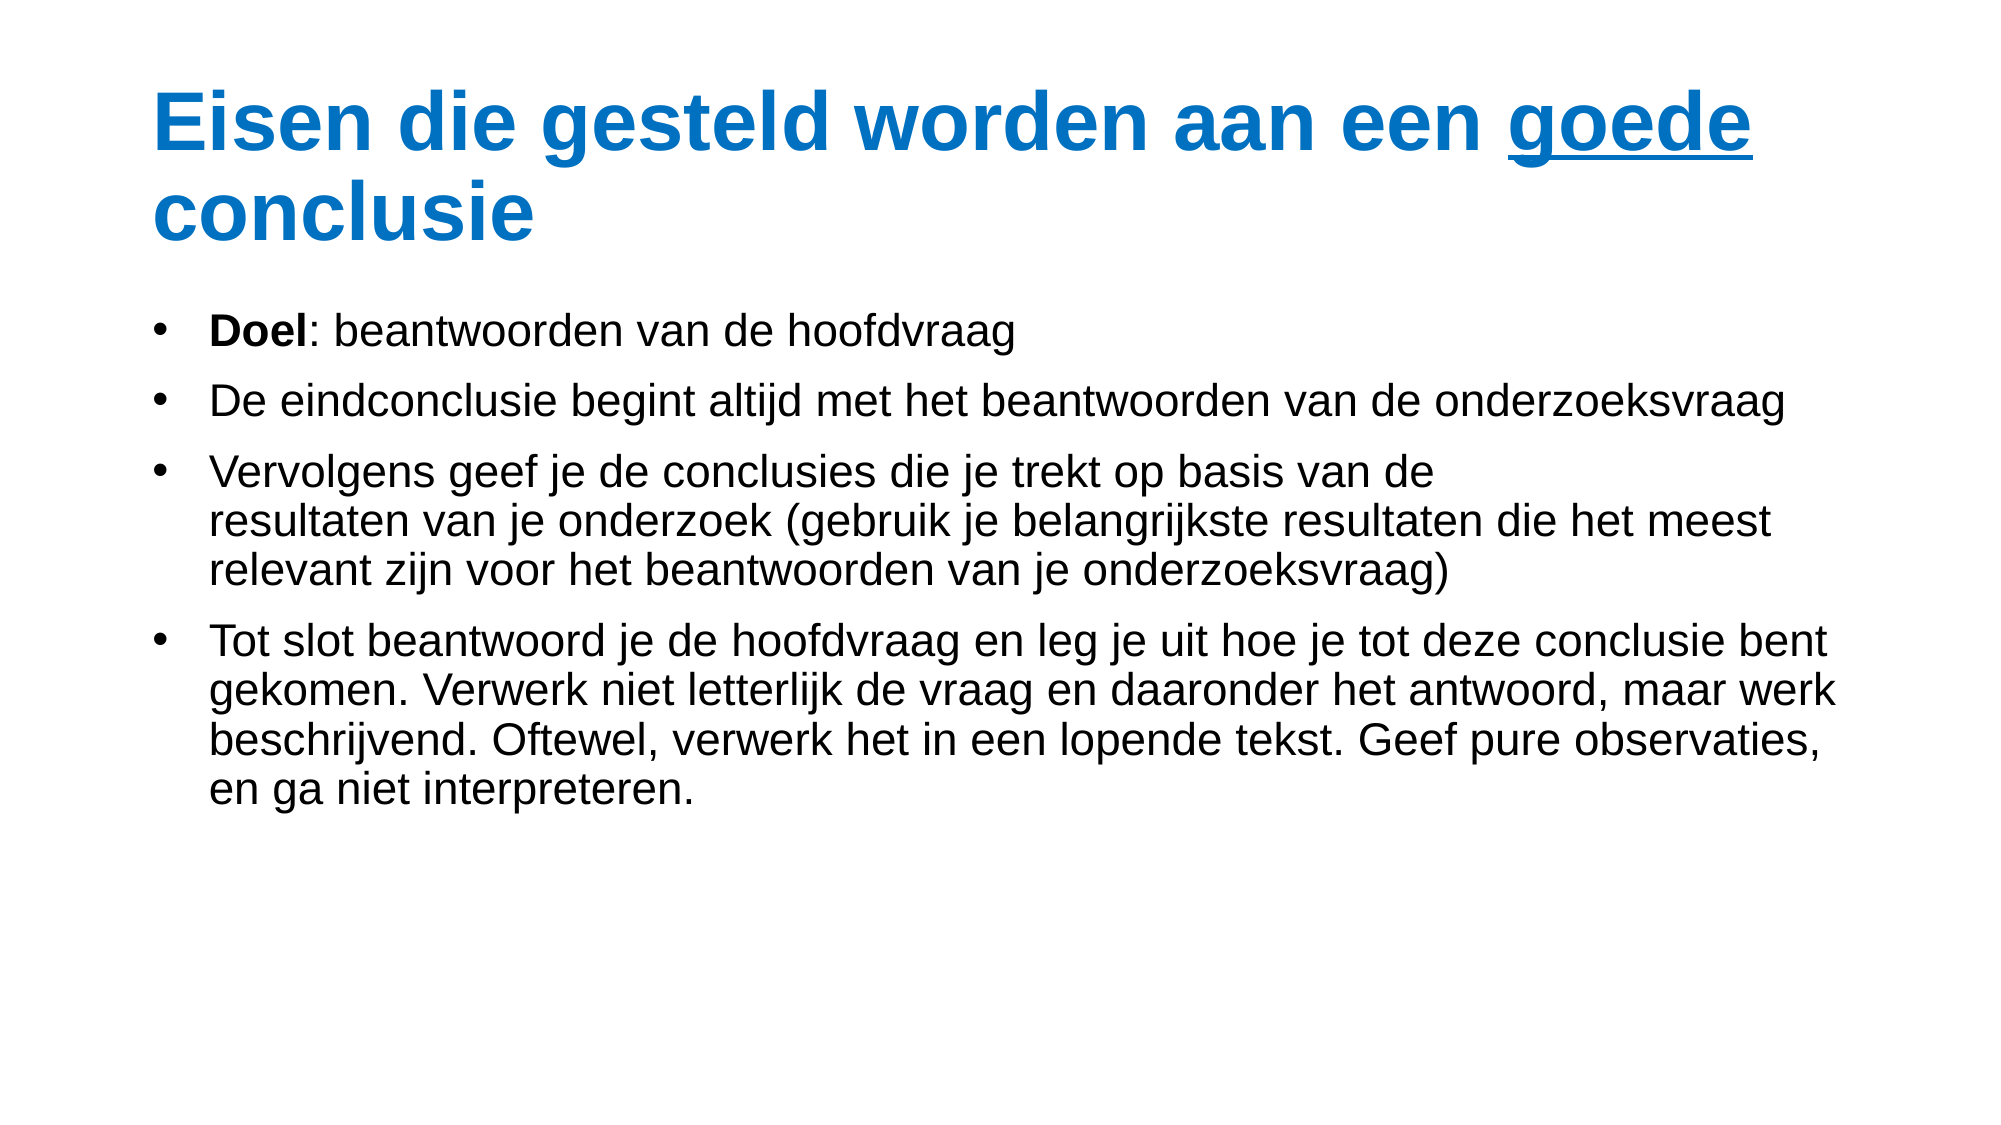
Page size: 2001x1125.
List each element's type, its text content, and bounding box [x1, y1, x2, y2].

title Eisen die gesteld worden aan een goede conclusie [137, 59, 1863, 278]
list Doel: beantwoorden van de hoofdvraag De eindconclusie begint altijd met het beantwoorden van de onderzoeksvraag Vervolgens geef je de conclusies die je trekt op basis van de resultaten van je onderzoek (gebruik je belangrijkste resultaten die het meest relevant zijn voor het beantwoorden van je onderzoeksvraag) Tot slot beantwoord je de hoofdvraag en leg je uit hoe je tot deze conclusie bent gekomen. Verwerk niet letterlijk de vraag en daaronder het antwoord, maar werk beschrijvend. Oftewel, verwerk het in een lopende tekst. Geef pure observaties, en ga niet interpreteren. [137, 299, 1863, 1014]
